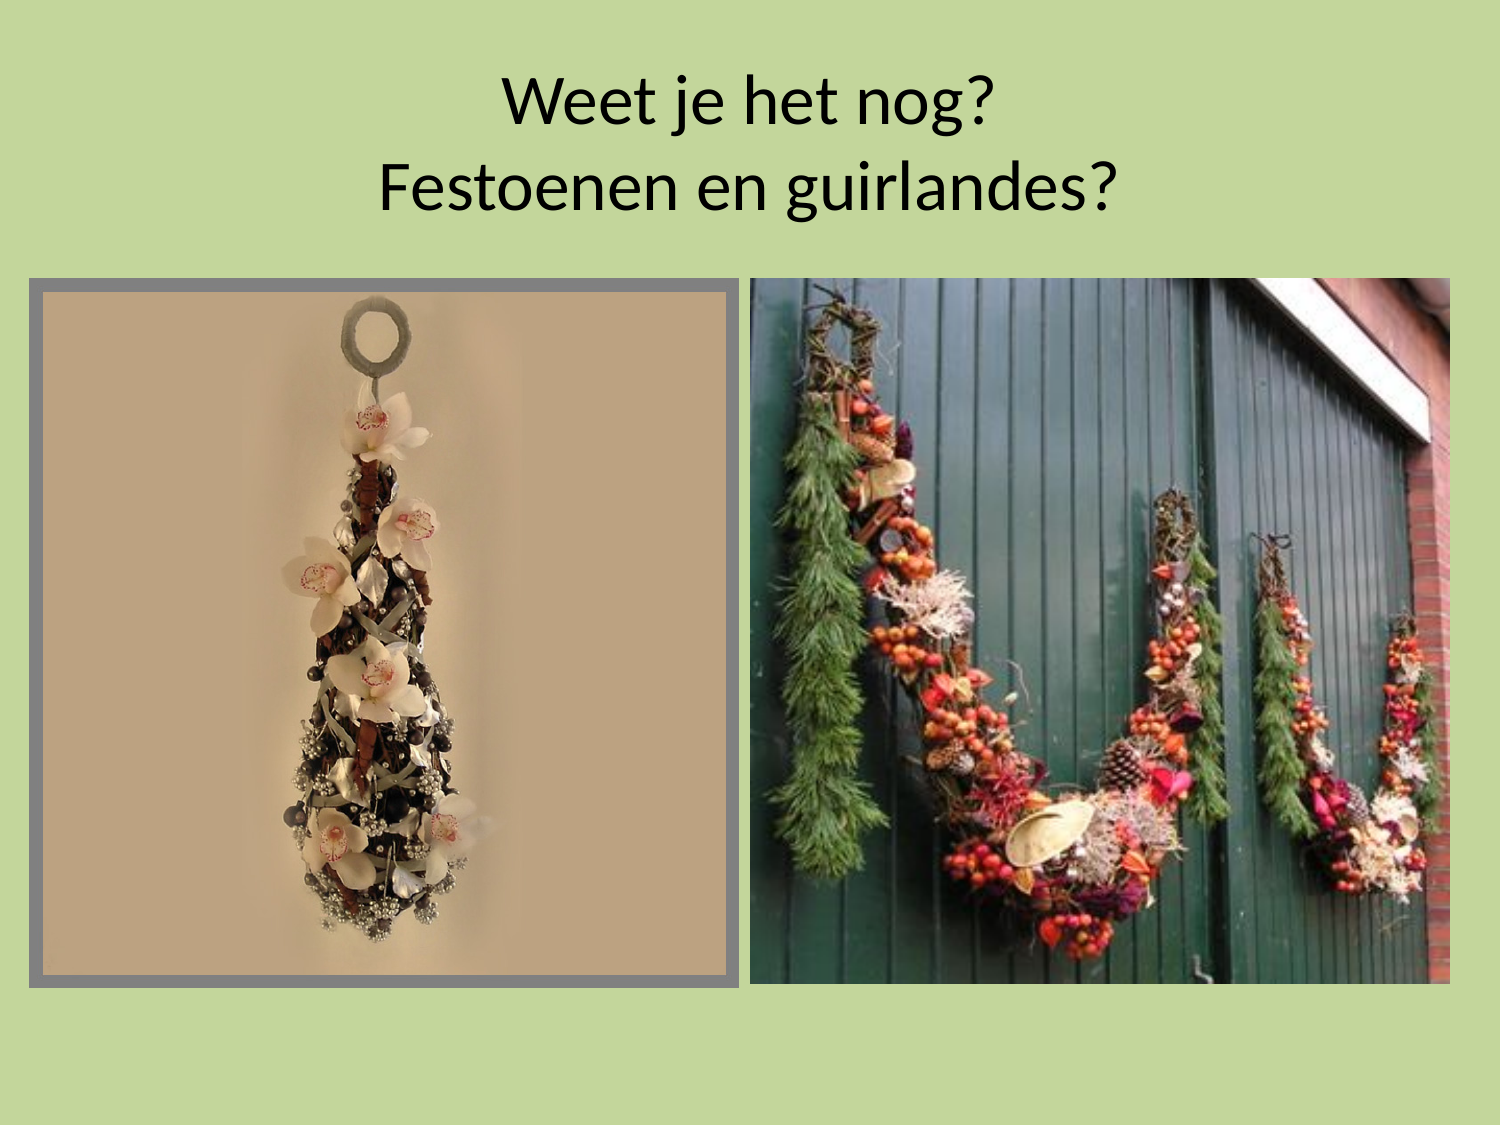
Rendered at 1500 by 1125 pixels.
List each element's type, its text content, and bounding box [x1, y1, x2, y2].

title Weet je het nog? Festoenen en guirlandes? [75, 45, 1425, 233]
picture [29, 278, 739, 988]
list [749, 278, 1451, 984]
